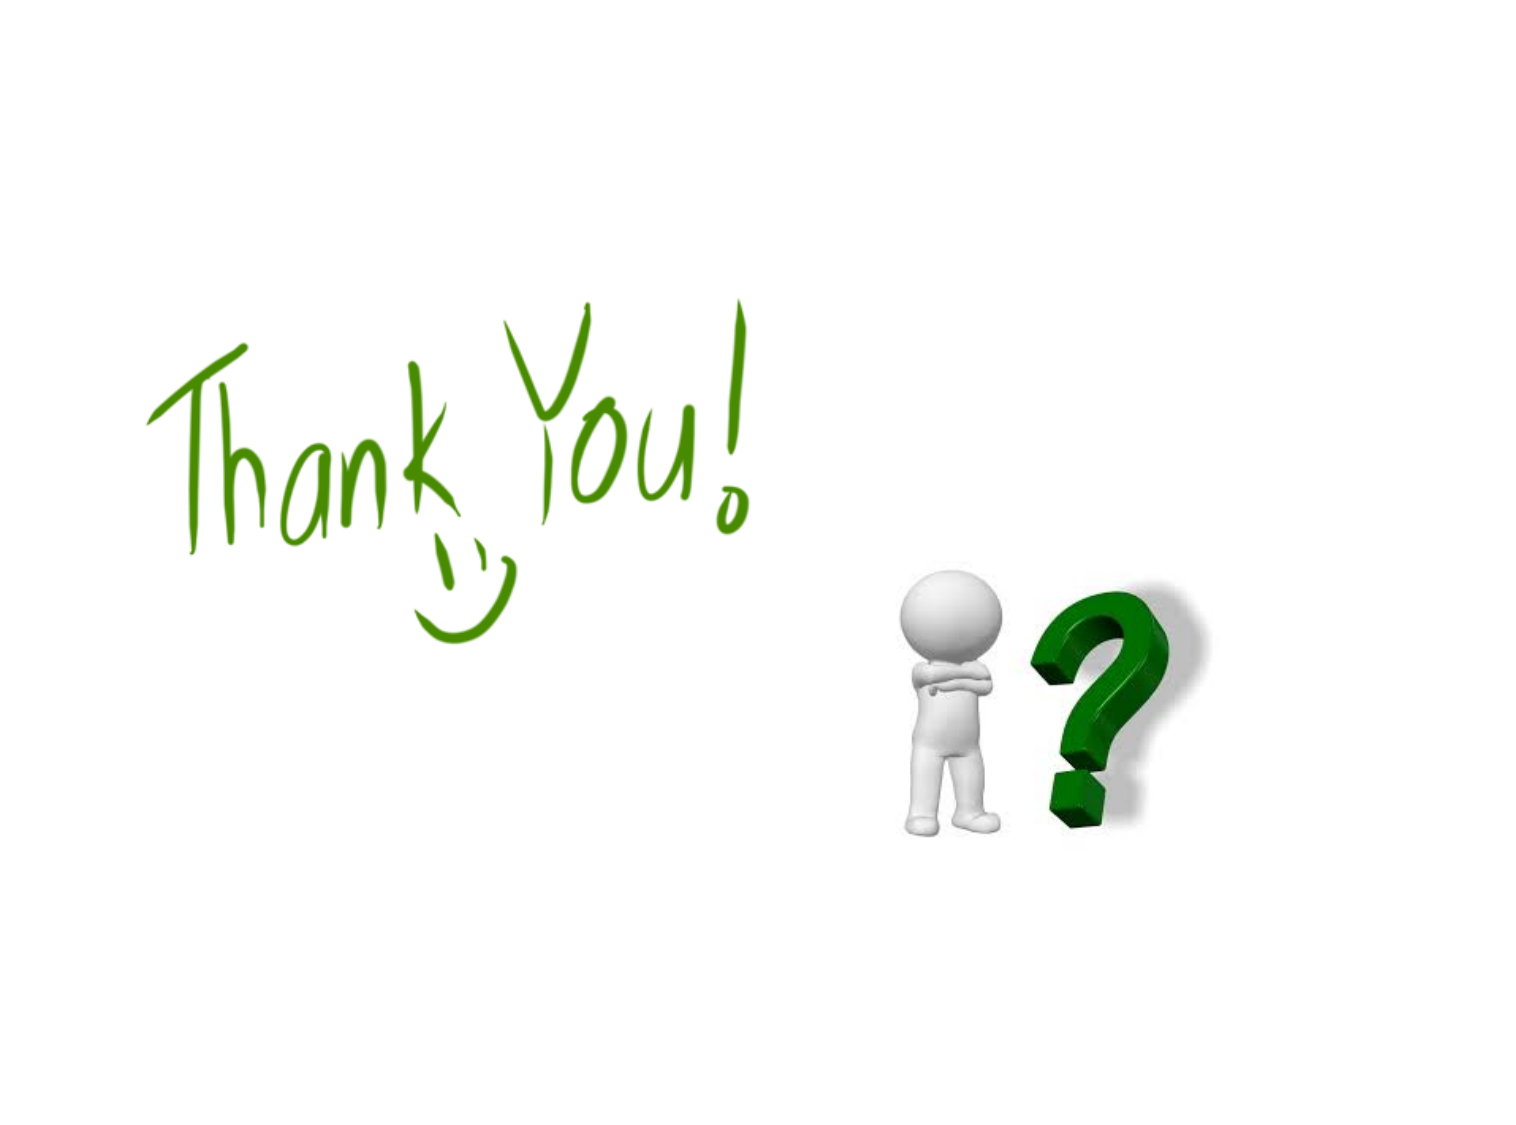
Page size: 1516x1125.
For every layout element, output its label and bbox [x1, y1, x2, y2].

picture [833, 549, 1243, 854]
list [138, 274, 771, 669]
